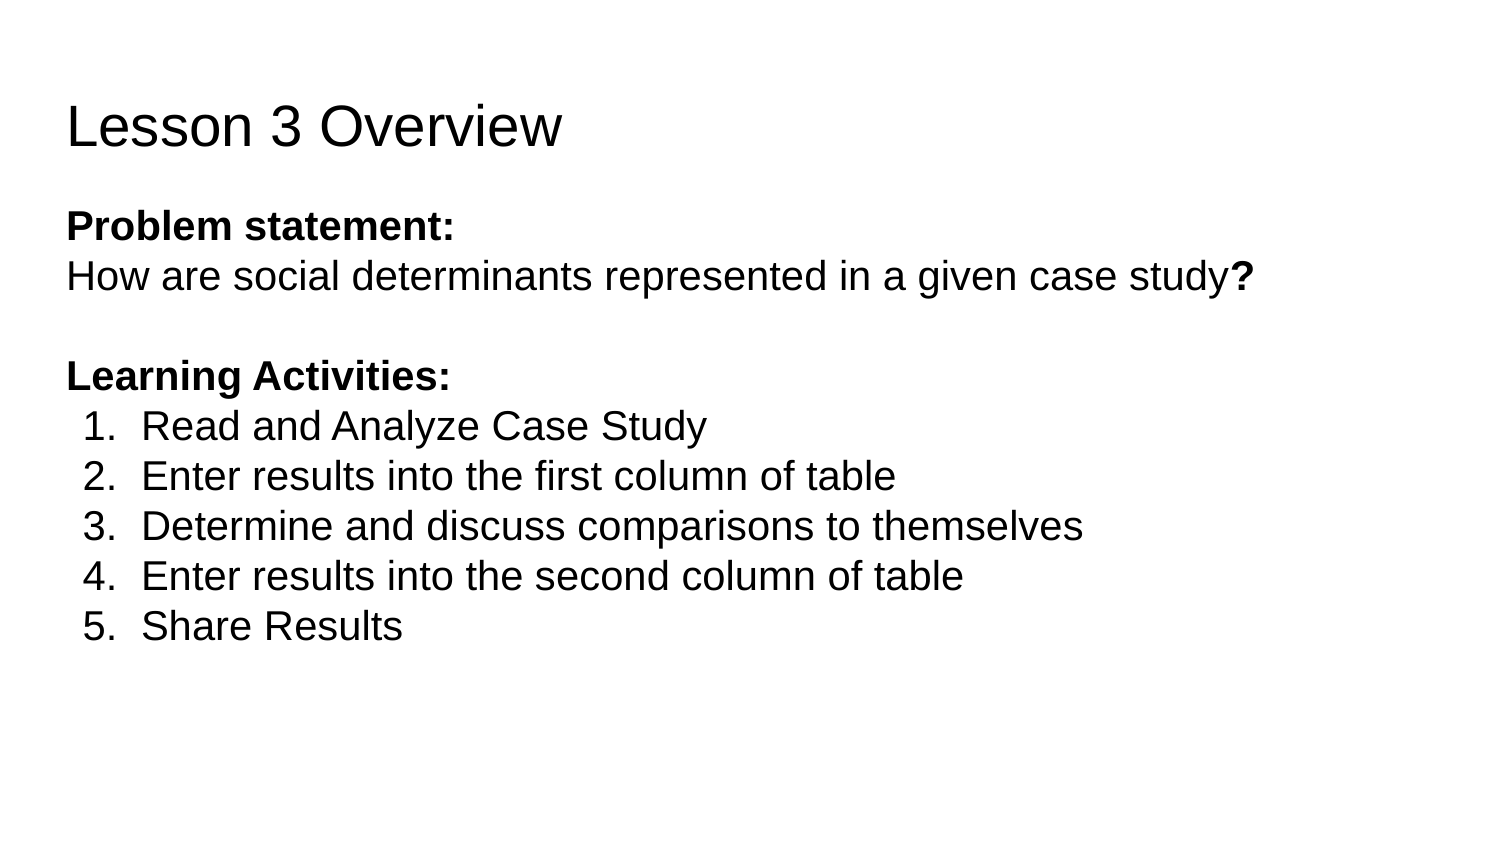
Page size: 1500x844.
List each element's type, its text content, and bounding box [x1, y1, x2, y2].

text_box Problem statement: How are social determinants represented in a given case study? Learning Activities: Read and Analyze Case Study Enter results into the first column of table Determine and discuss comparisons to themselves Enter results into the second column of table Share Results [51, 183, 1415, 729]
title Lesson 3 Overview [51, 72, 1449, 167]
